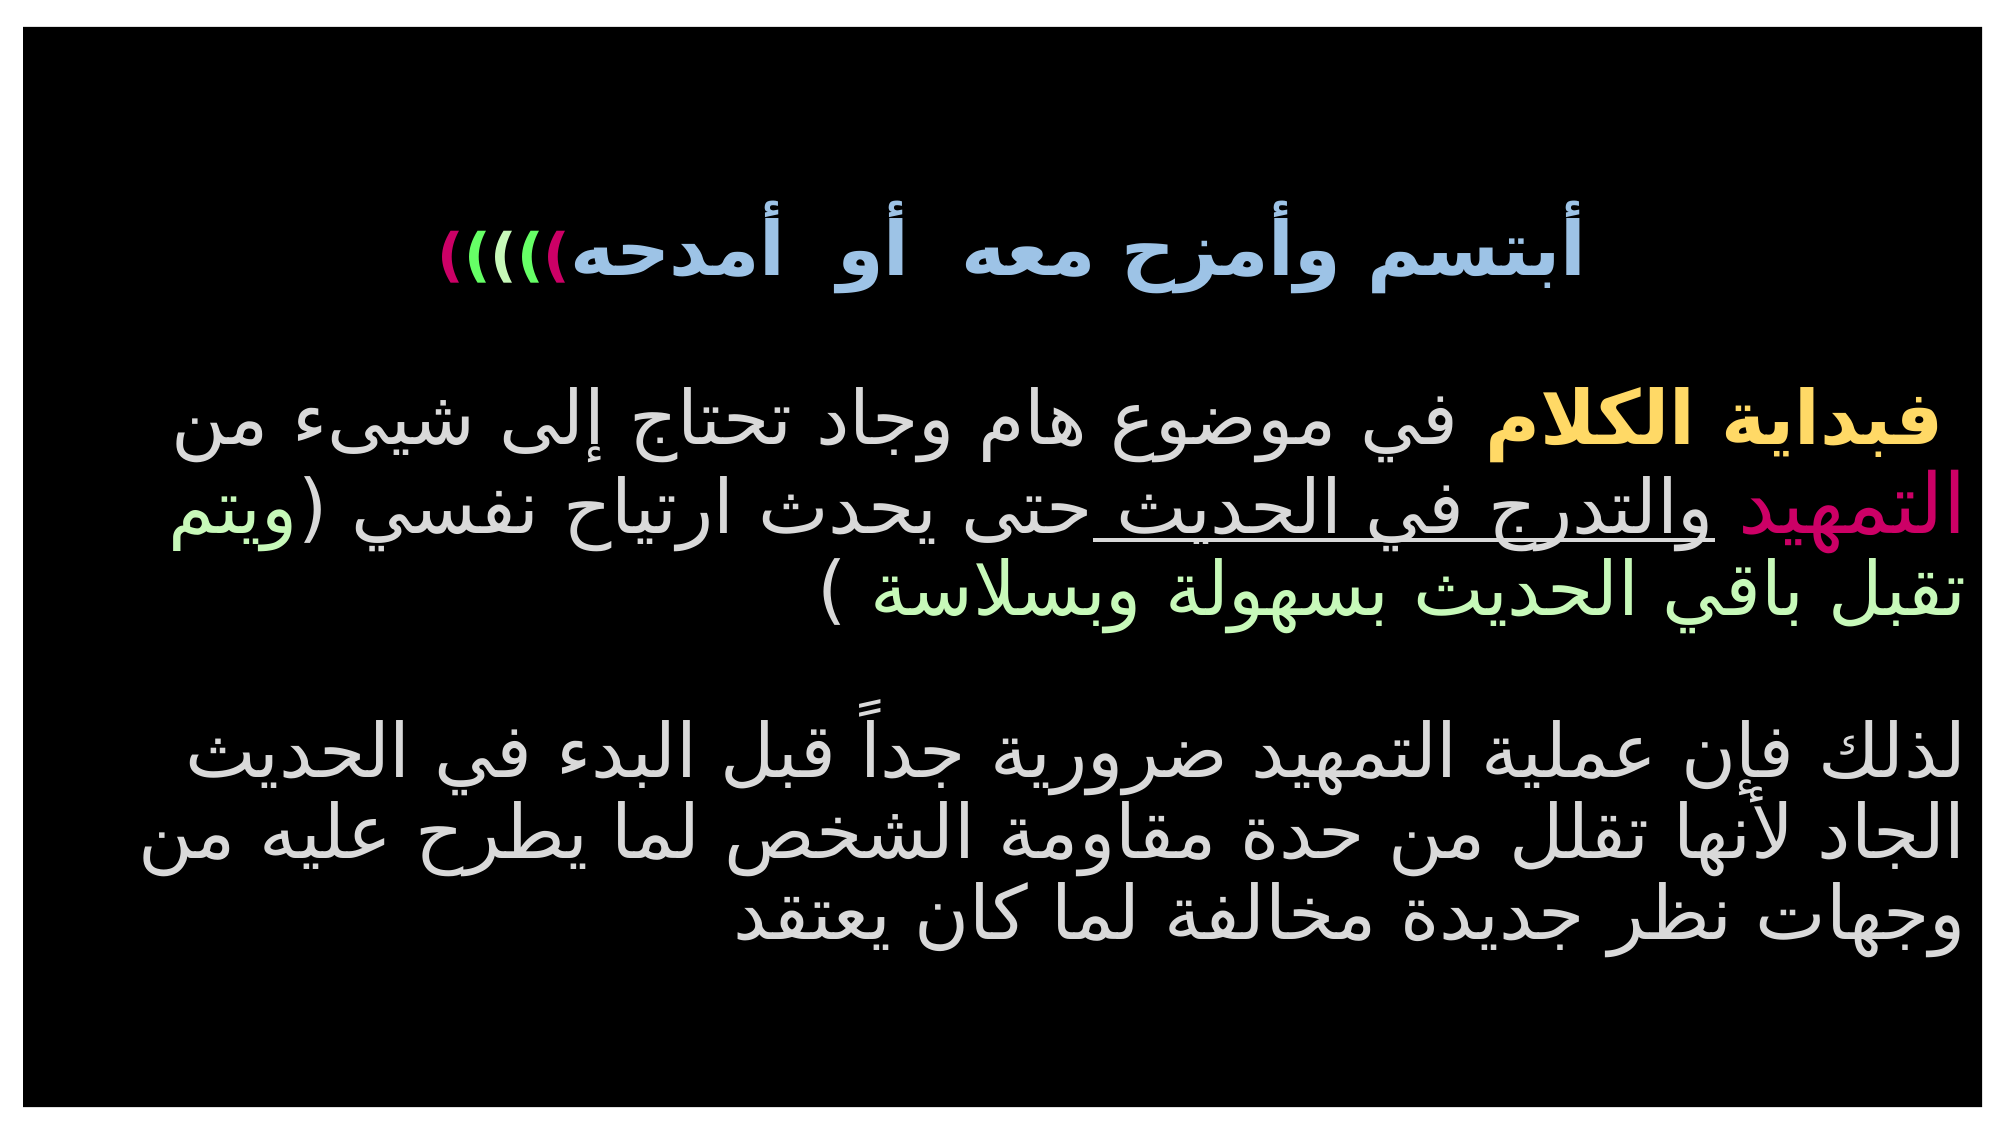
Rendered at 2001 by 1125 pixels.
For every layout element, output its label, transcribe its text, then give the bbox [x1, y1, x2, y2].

text_box أبتسم وأمزح معه أو أمدحه))))) فبداية الكلام في موضوع هام وجاد تحتاج إلى شيىء من التمهيد والتدرج في الحديث حتى يحدث ارتياح نفسي (ويتم تقبل باقي الحديث بسهولة وبسلاسة ) لذلك فإن عملية التمهيد ضرورية جداً قبل البدء في الحديث الجاد لأنها تقلل من حدة مقاومة الشخص لما يطرح عليه من وجهات نظر جديدة مخالفة لما كان يعتقد [23, 26, 1983, 1108]
